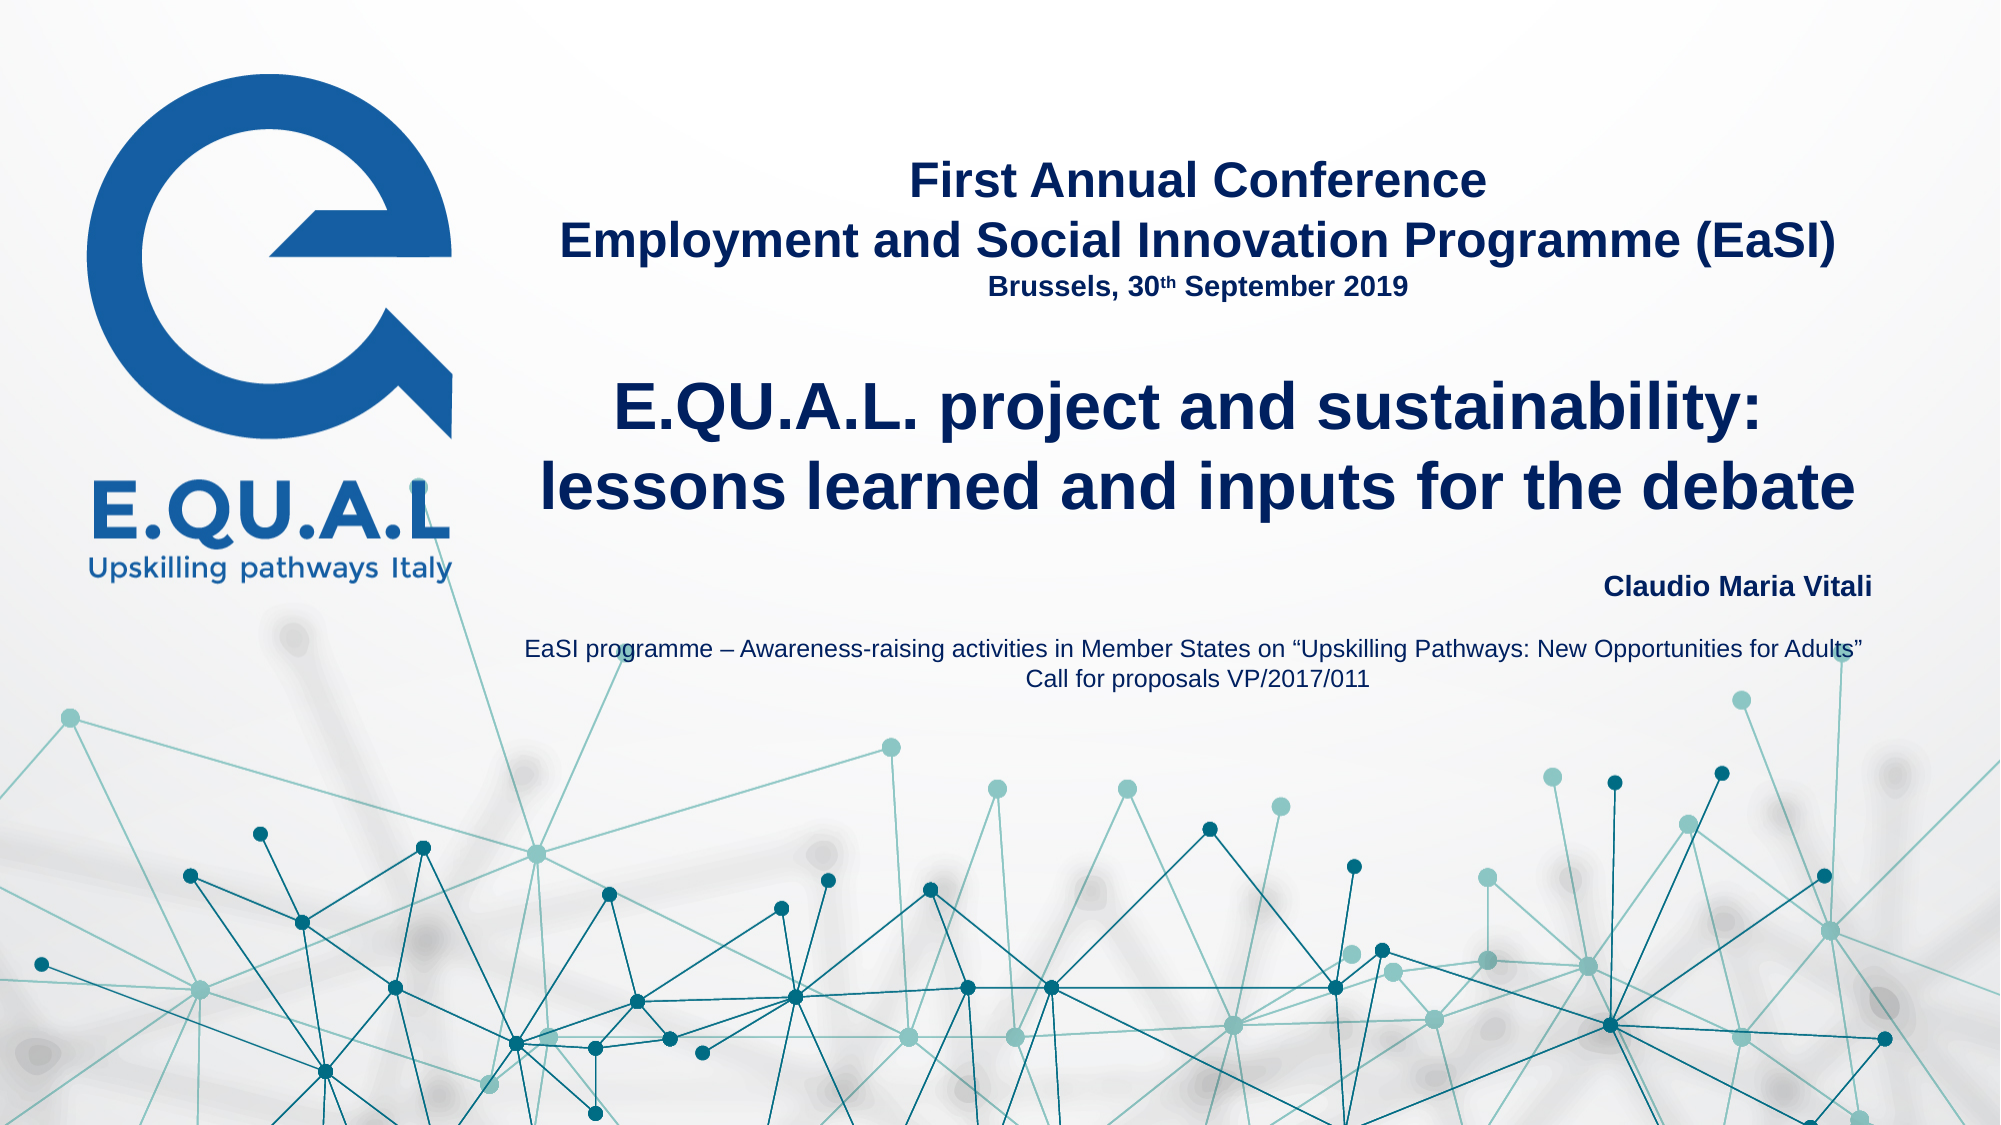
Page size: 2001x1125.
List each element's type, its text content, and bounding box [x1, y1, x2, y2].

text_box First Annual Conference Employment and Social Innovation Programme (EaSI) Brussels, 30th September 2019 E.QU.A.L. project and sustainability: lessons learned and inputs for the debate Claudio Maria Vitali EaSI programme – Awareness-raising activities in Member States on “Upskilling Pathways: New Opportunities for Adults” Call for proposals VP/2017/011 [508, 80, 1889, 700]
picture [0, 0, 2000, 1125]
